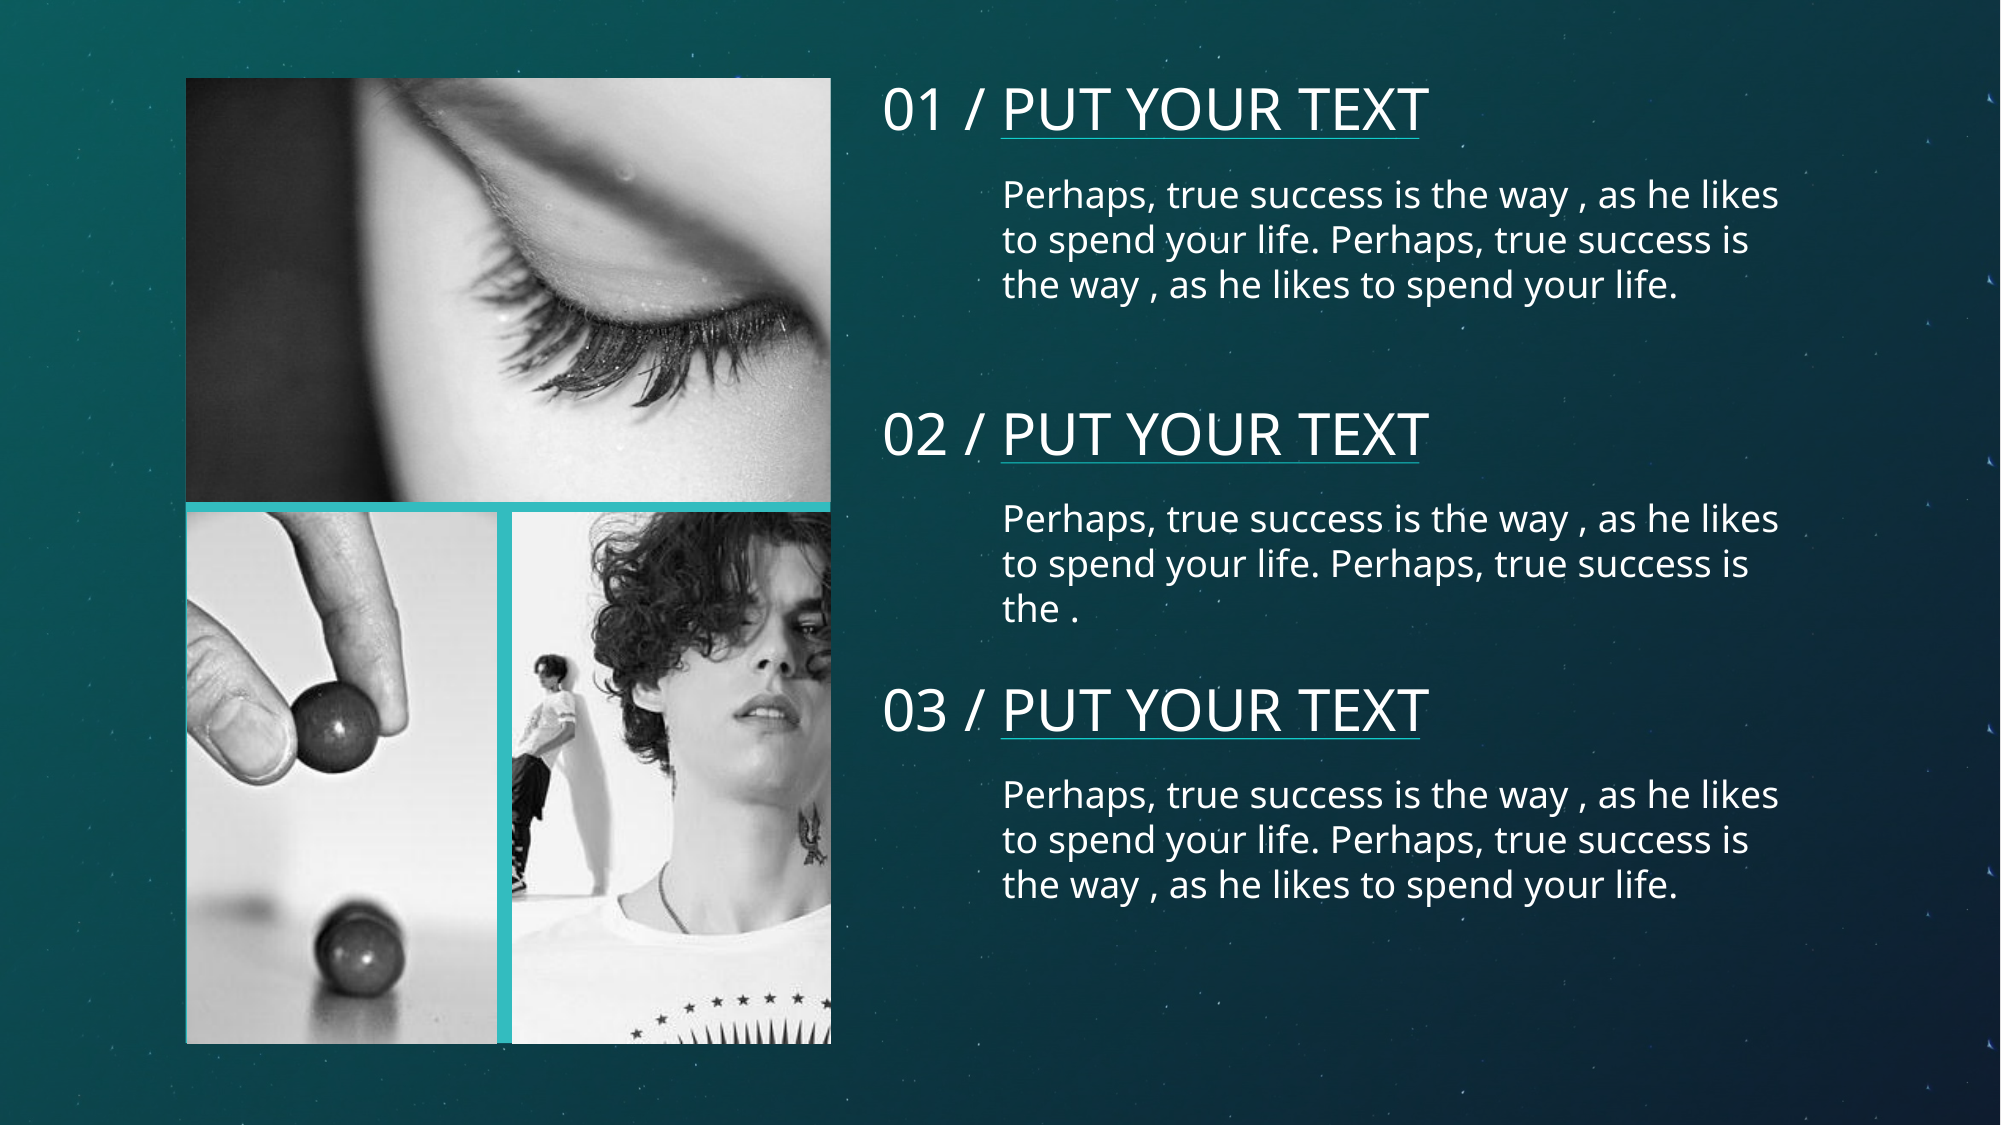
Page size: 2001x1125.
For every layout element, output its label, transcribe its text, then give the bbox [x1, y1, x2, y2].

text_box Perhaps, true success is the way , as he likes to spend your life. Perhaps, true success is the way , as he likes to spend your life. [987, 163, 1812, 359]
text_box 03 / PUT YOUR TEXT [867, 665, 1568, 751]
text_box 01 / PUT YOUR TEXT [867, 64, 1568, 150]
text_box [185, 77, 832, 1044]
picture [187, 512, 497, 1044]
text_box Perhaps, true success is the way , as he likes to spend your life. Perhaps, true success is the . [987, 487, 1812, 683]
text_box 02 / PUT YOUR TEXT [867, 389, 1568, 475]
picture [512, 512, 831, 1044]
picture [185, 78, 831, 502]
text_box [0, 0, 2000, 1125]
text_box Perhaps, true success is the way , as he likes to spend your life. Perhaps, true success is the way , as he likes to spend your life. [987, 763, 1812, 959]
